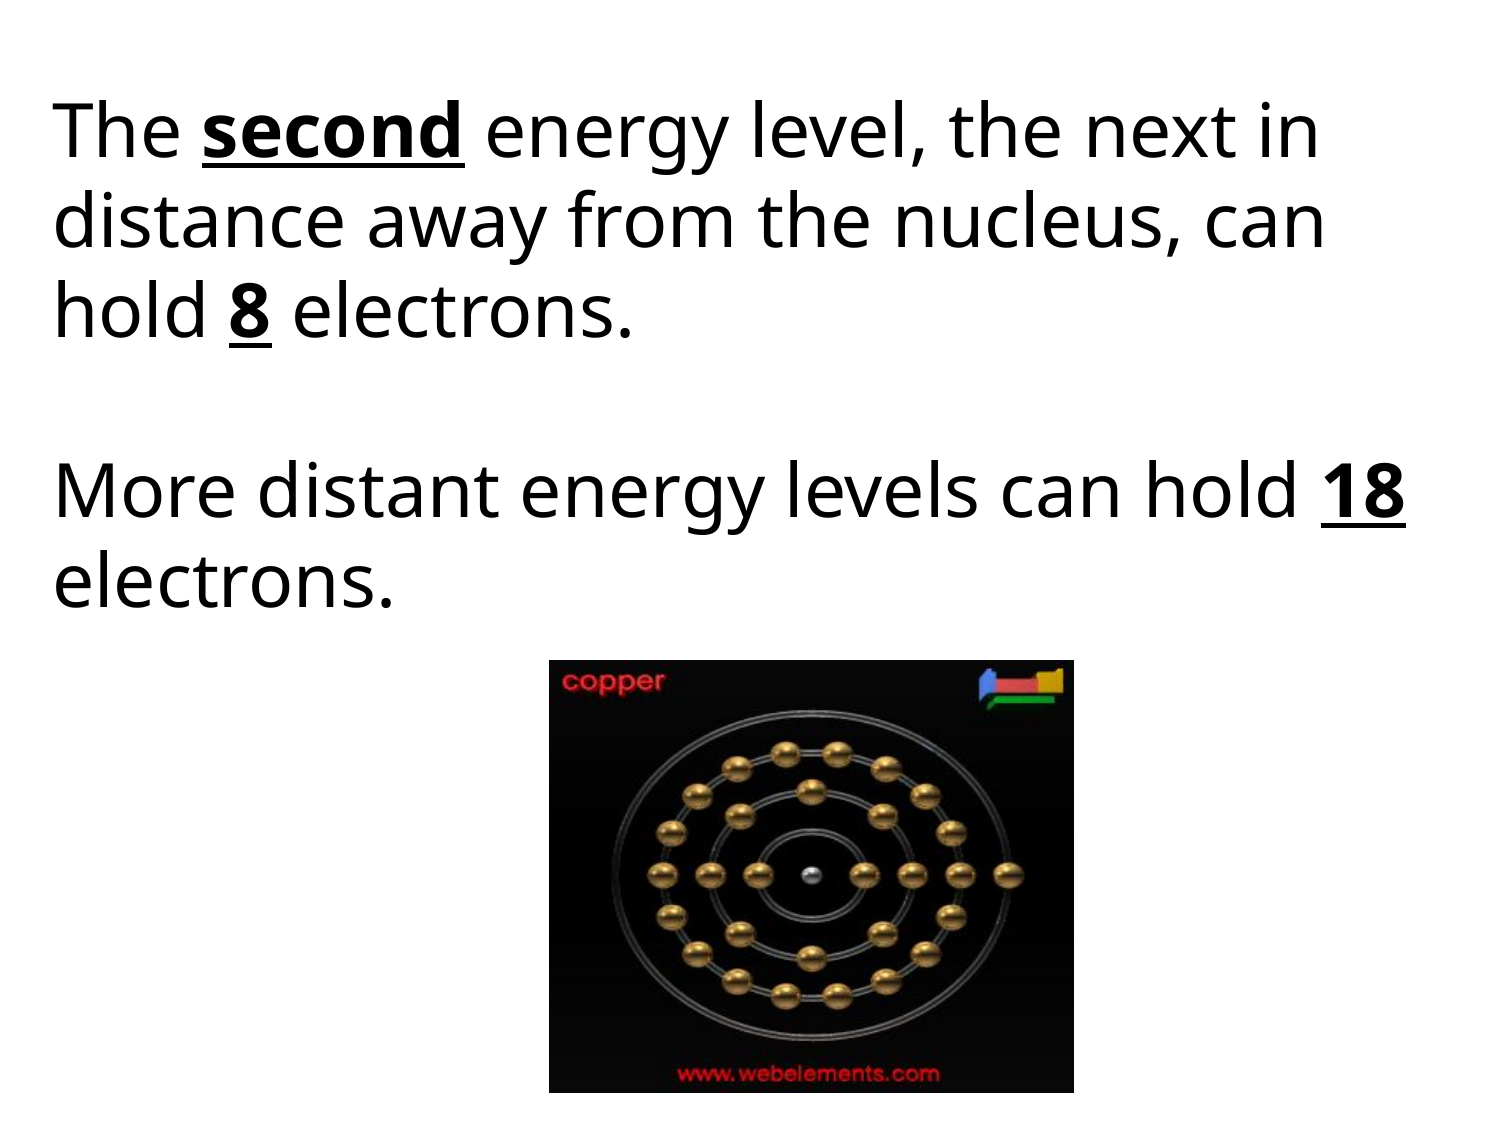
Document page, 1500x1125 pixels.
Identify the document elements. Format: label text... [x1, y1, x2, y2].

picture [549, 660, 1075, 1093]
text_box The second energy level, the next in distance away from the nucleus, can hold 8 electrons. More distant energy levels can hold 18 electrons. [37, 74, 1475, 630]
